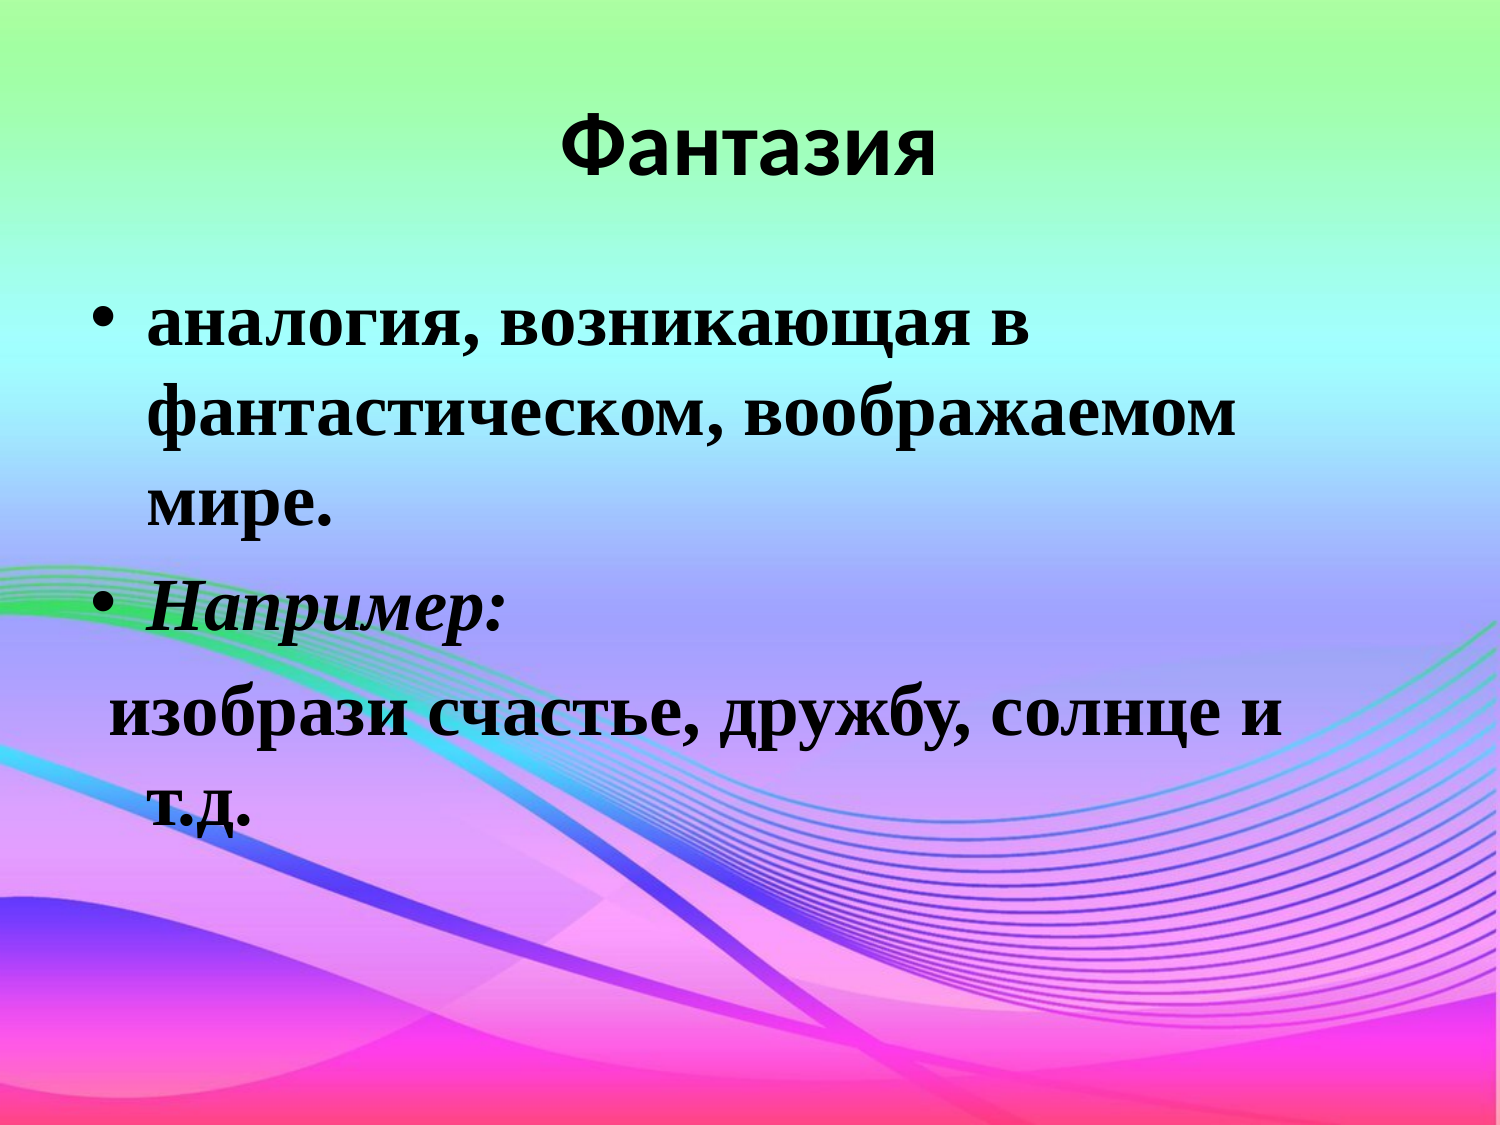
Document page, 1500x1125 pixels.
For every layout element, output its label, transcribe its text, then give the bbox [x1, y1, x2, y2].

list аналогия, возникающая в фантастическом, воображаемом мире. Например: изобрази счастье, дружбу, солнце и т.д. [75, 262, 1425, 1005]
title Фантазия [75, 45, 1425, 233]
picture [0, 0, 1500, 1125]
